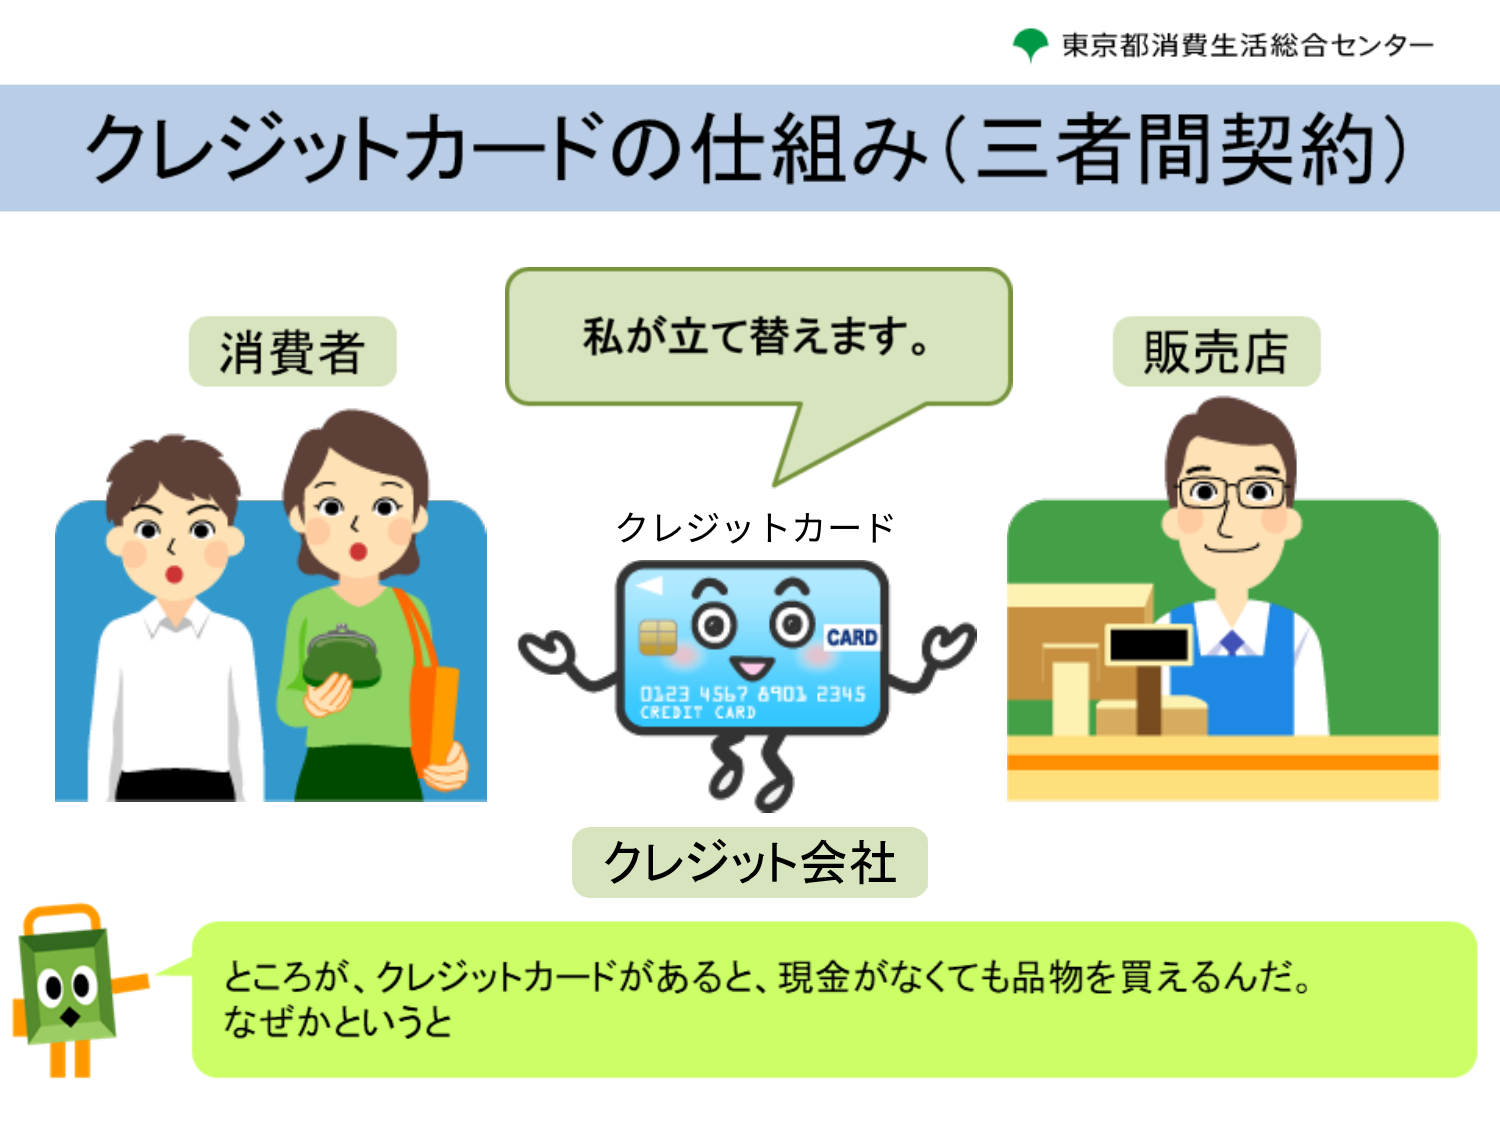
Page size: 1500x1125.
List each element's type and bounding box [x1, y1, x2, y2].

text_box [517, 497, 977, 813]
picture [0, 0, 1500, 1125]
